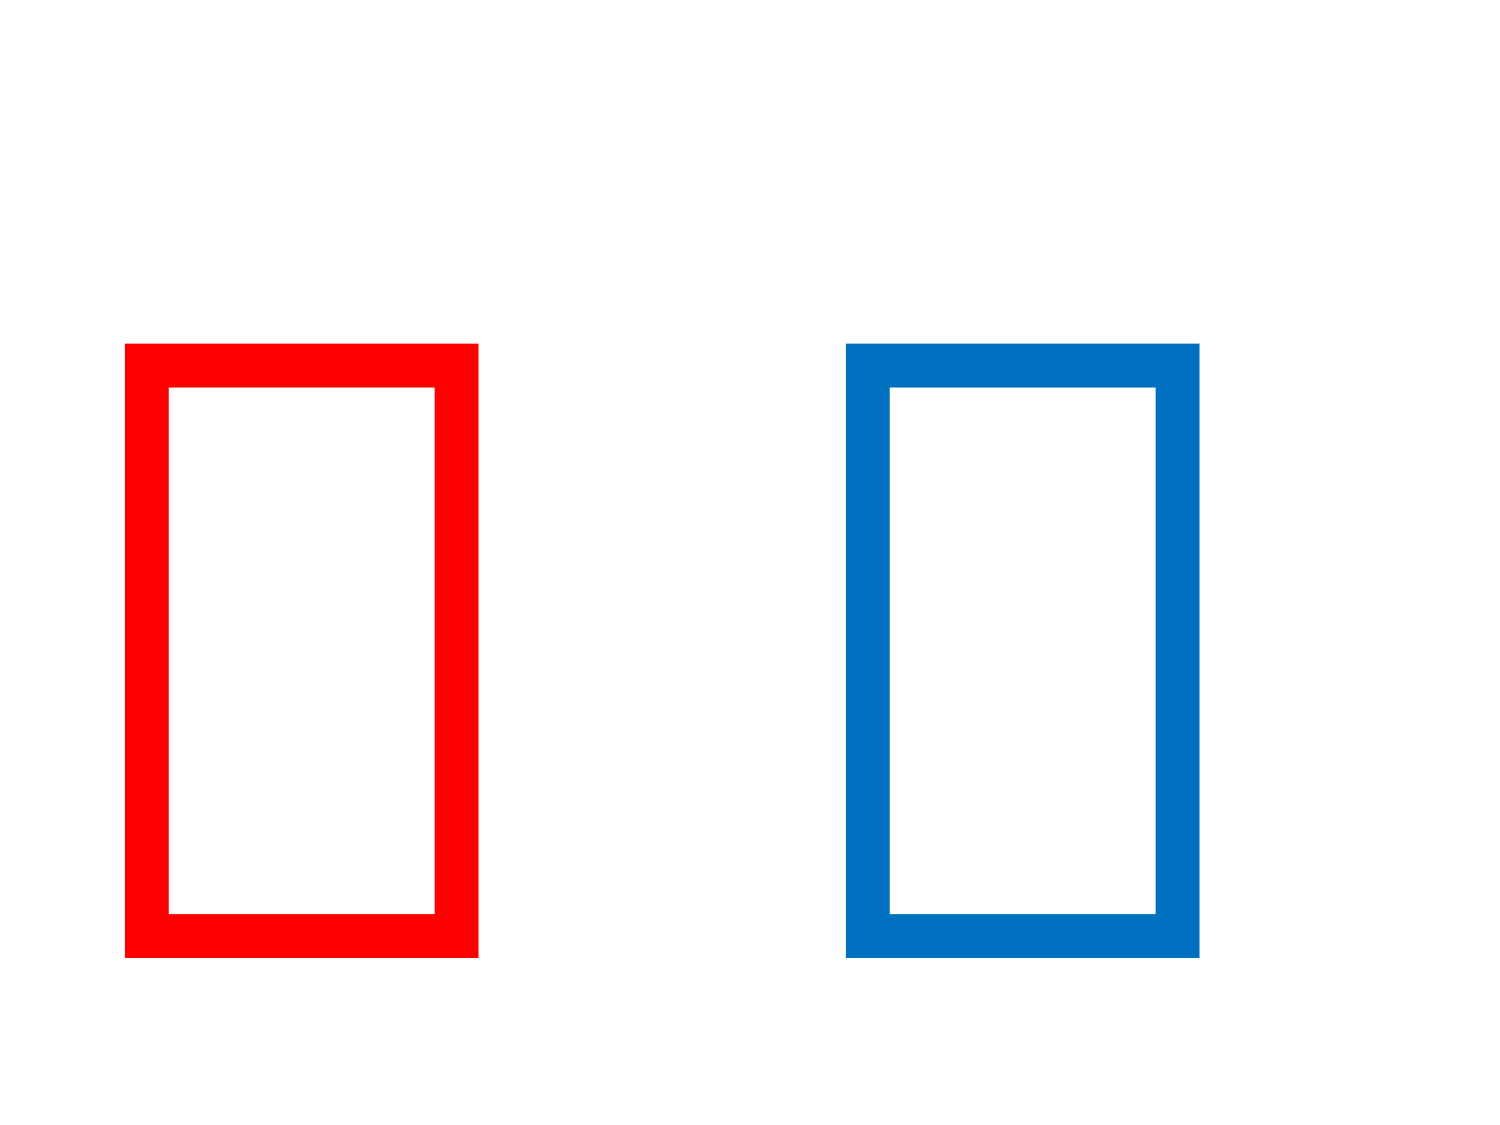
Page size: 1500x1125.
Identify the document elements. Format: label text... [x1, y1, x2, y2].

table_header  [750, 31, 1471, 1125]
table_header  [29, 31, 750, 1125]
